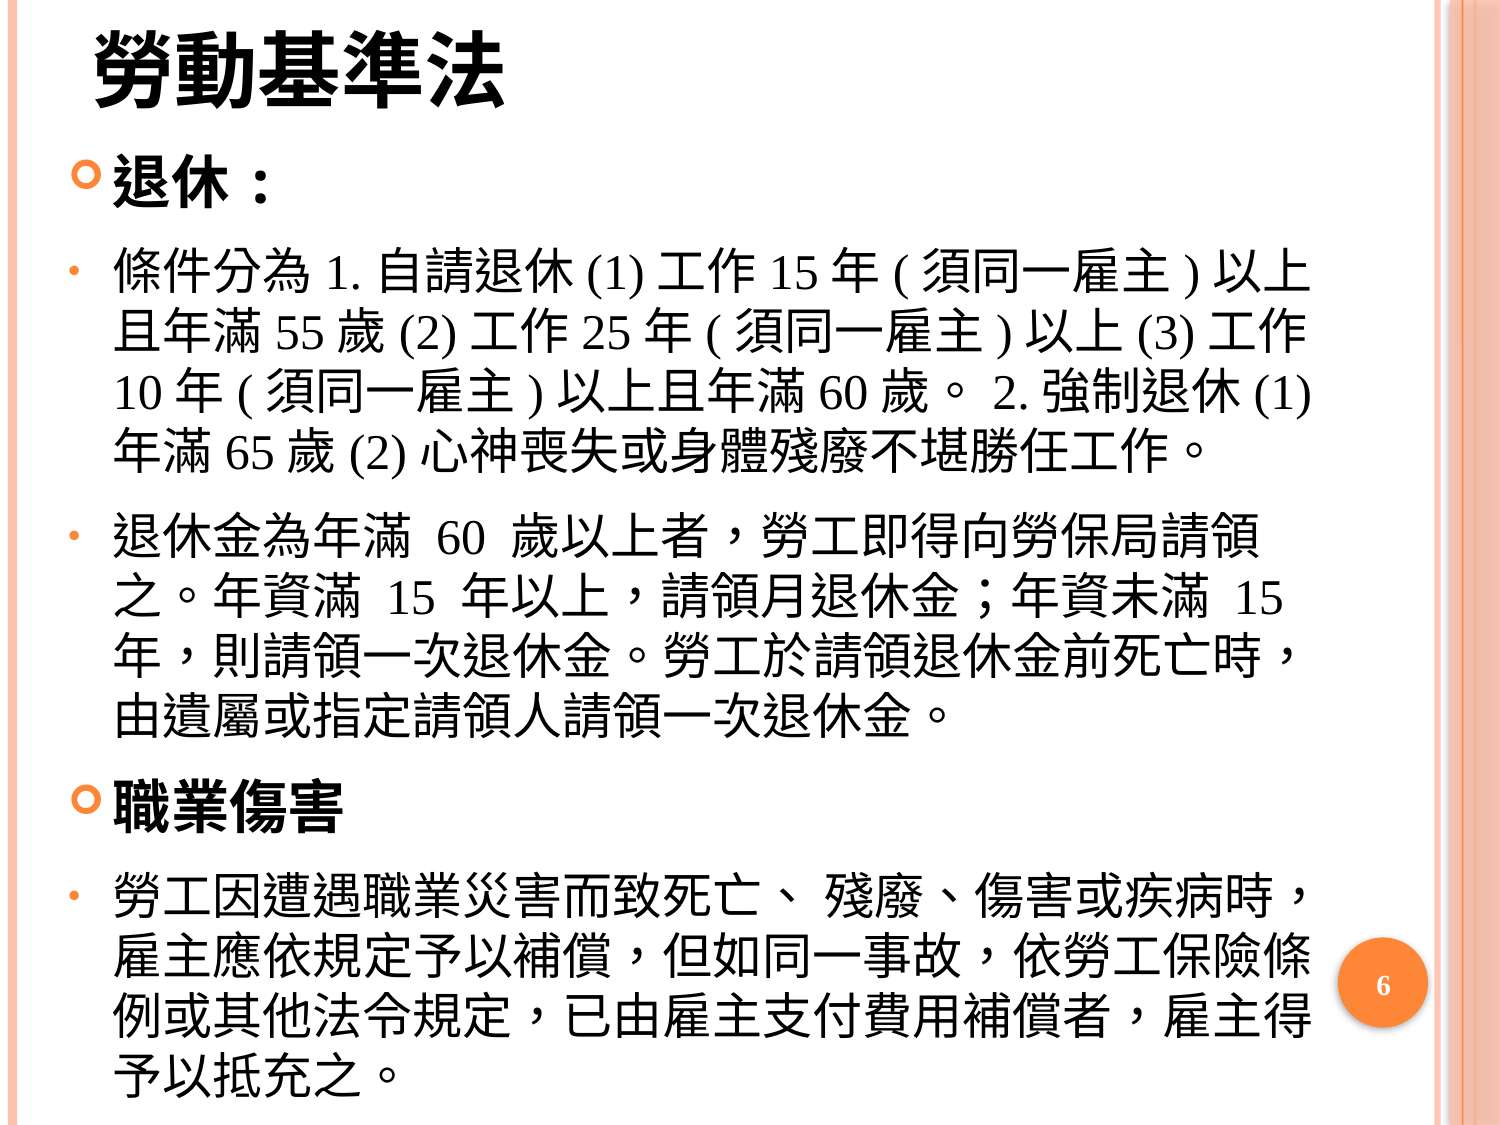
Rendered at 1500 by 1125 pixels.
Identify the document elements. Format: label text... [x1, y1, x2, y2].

title 勞動基準法 [76, 4, 1302, 133]
slide_number 6 [1333, 940, 1434, 1026]
list 退休: 條件分為1.自請退休(1)工作15年(須同一雇主)以上且年滿55歲(2)工作25年(須同一雇主)以上(3)工作10年(須同一雇主)以上且年滿60歲。2.強制退休(1)年滿65歲(2)心神喪失或身體殘廢不堪勝任工作。 退休金為年滿 60 歲以上者，勞工即得向勞保局請領之。年資滿 15 年以上，請領月退休金；年資未滿 15 年，則請領一次退休金。勞工於請領退休金前死亡時，由遺屬或指定請領人請領一次退休金。 職業傷害 勞工因遭遇職業災害而致死亡、 殘廢、傷害或疾病時，雇主應依規定予以補償，但如同一事故，依勞工保險條例或其他法令規定，已由雇主支付費用補償者，雇主得予以抵充之。 [52, 136, 1365, 1107]
